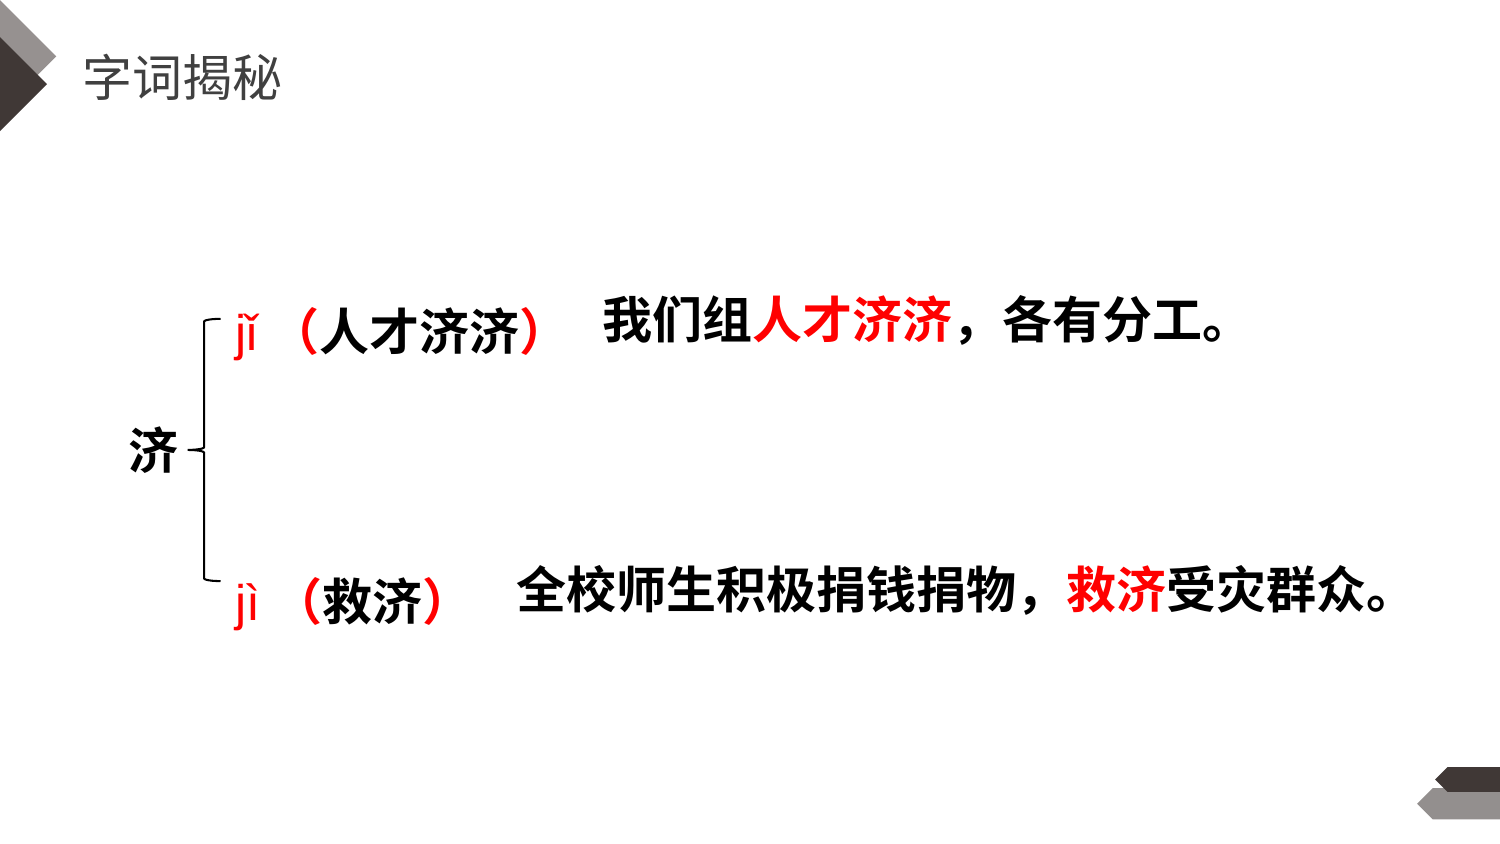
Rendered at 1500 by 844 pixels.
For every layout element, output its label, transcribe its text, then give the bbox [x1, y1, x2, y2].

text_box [187, 262, 620, 642]
text_box 我们组人才济济，各有分工。 [620, 282, 1264, 355]
text_box 济 [117, 413, 187, 486]
text_box 全校师生积极捐钱捐物，救济受灾群众。 [620, 552, 1428, 624]
text_box 字词揭秘 [71, 40, 579, 113]
